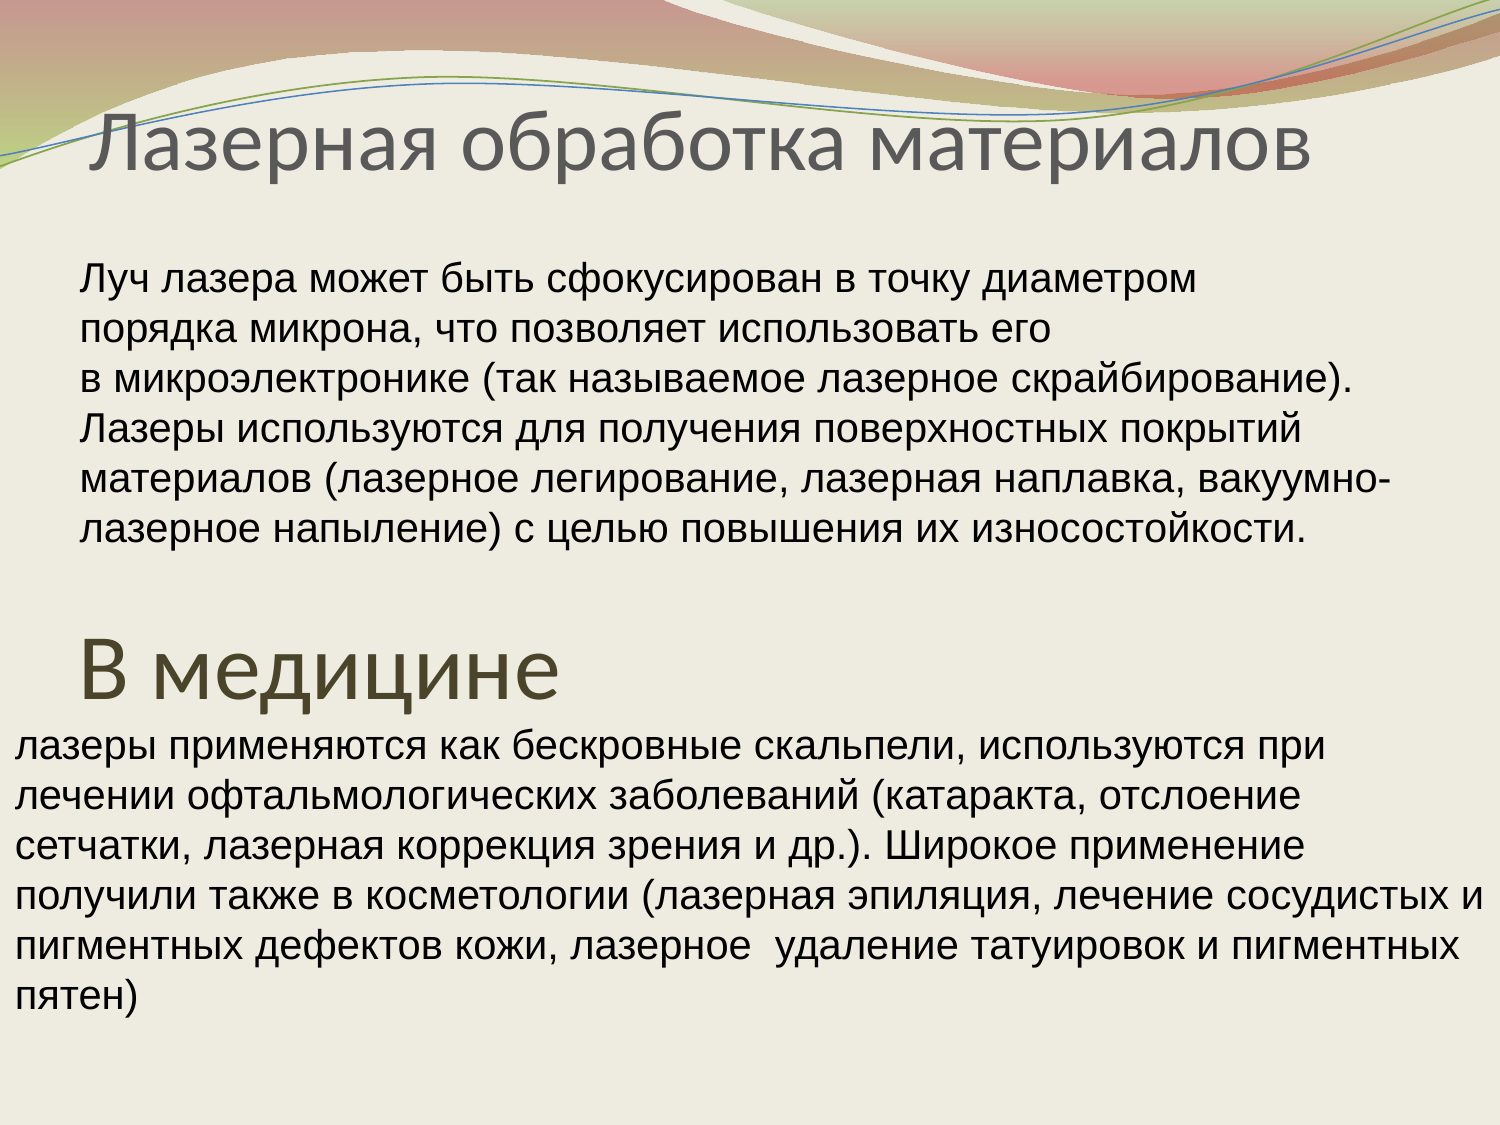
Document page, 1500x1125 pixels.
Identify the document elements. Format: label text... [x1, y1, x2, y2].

title Лазерная обработка материалов [88, 0, 1451, 188]
text_box В медицине лазеры применяются как бескровные скальпели, используются при лечении офтальмологических заболеваний (катаракта, отслоение сетчатки, лазерная коррекция зрения и др.). Широкое применение получили также в косметологии (лазерная эпиляция, лечение сосудистых и пигментных дефектов кожи, лазерное удаление татуировок и пигментных пятен) [0, 597, 1500, 1026]
text_box Луч лазера может быть сфокусирован в точку диаметром порядка микрона, что позволяет использовать его в микроэлектронике (так называемое лазерное скрайбирование). Лазеры используются для получения поверхностных покрытий материалов (лазерное легирование, лазерная наплавка, вакуумно-лазерное напыление) с целью повышения их износостойкости. [64, 243, 1471, 559]
